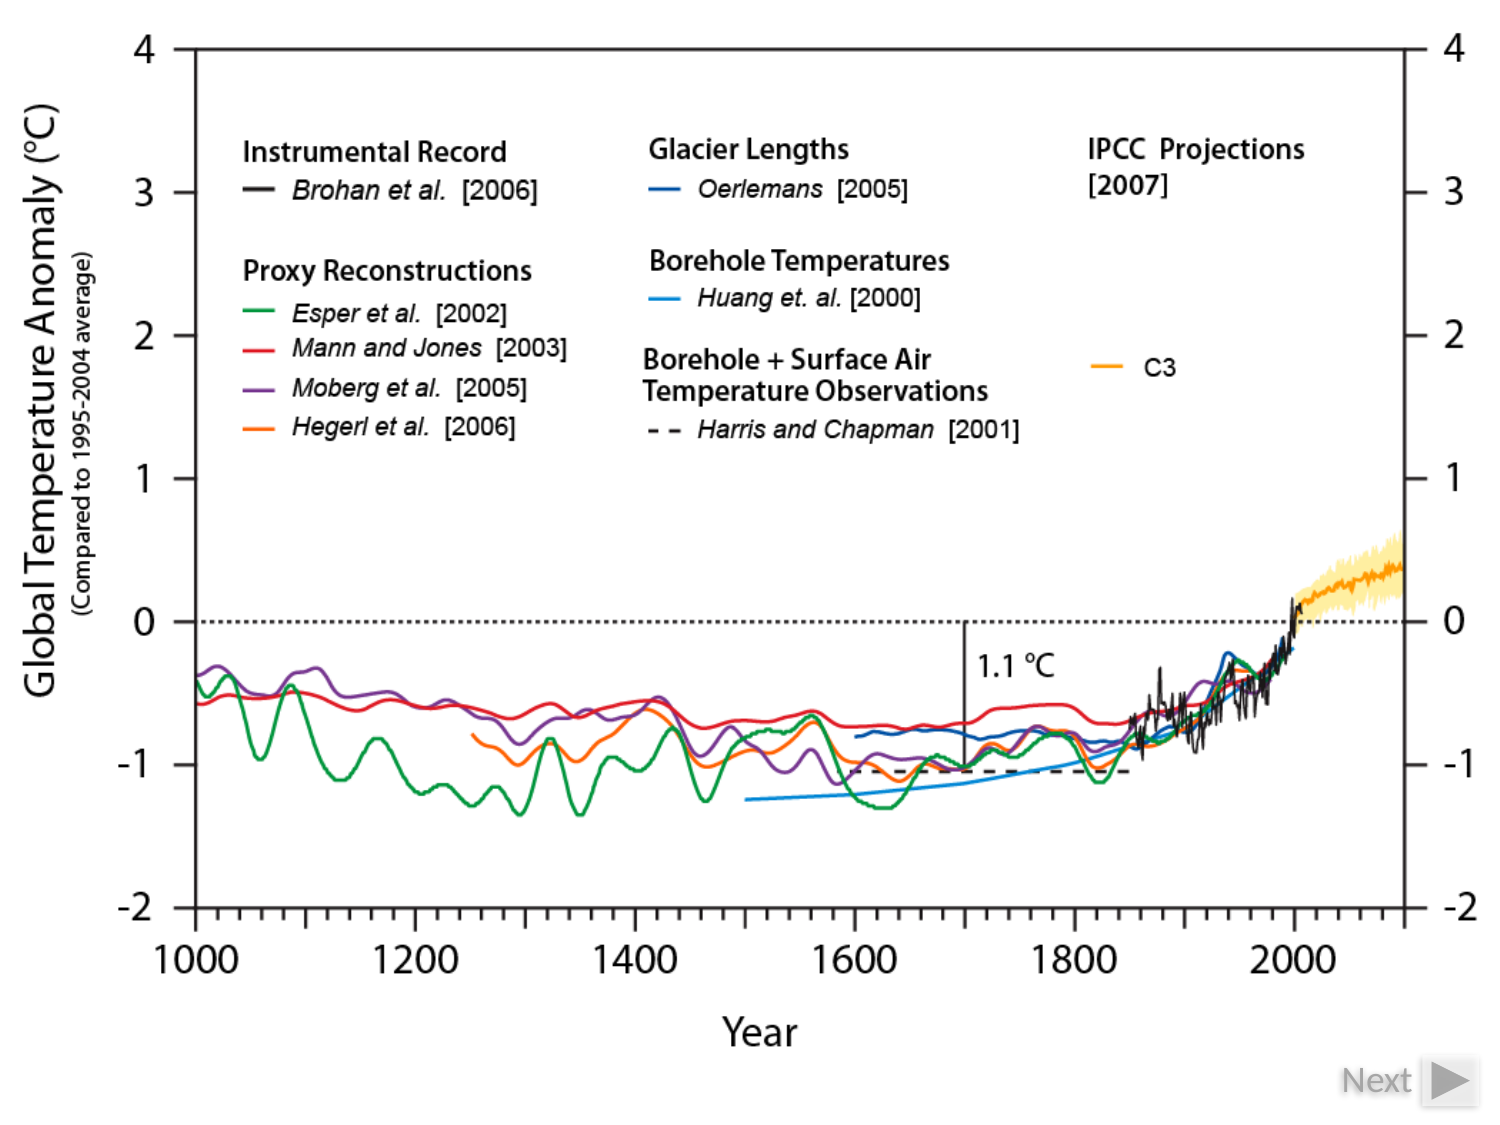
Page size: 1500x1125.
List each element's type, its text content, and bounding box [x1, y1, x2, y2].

text_box [1422, 1065, 1480, 1107]
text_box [0, 0, 1500, 1058]
text_box Next [1253, 1063, 1500, 1124]
